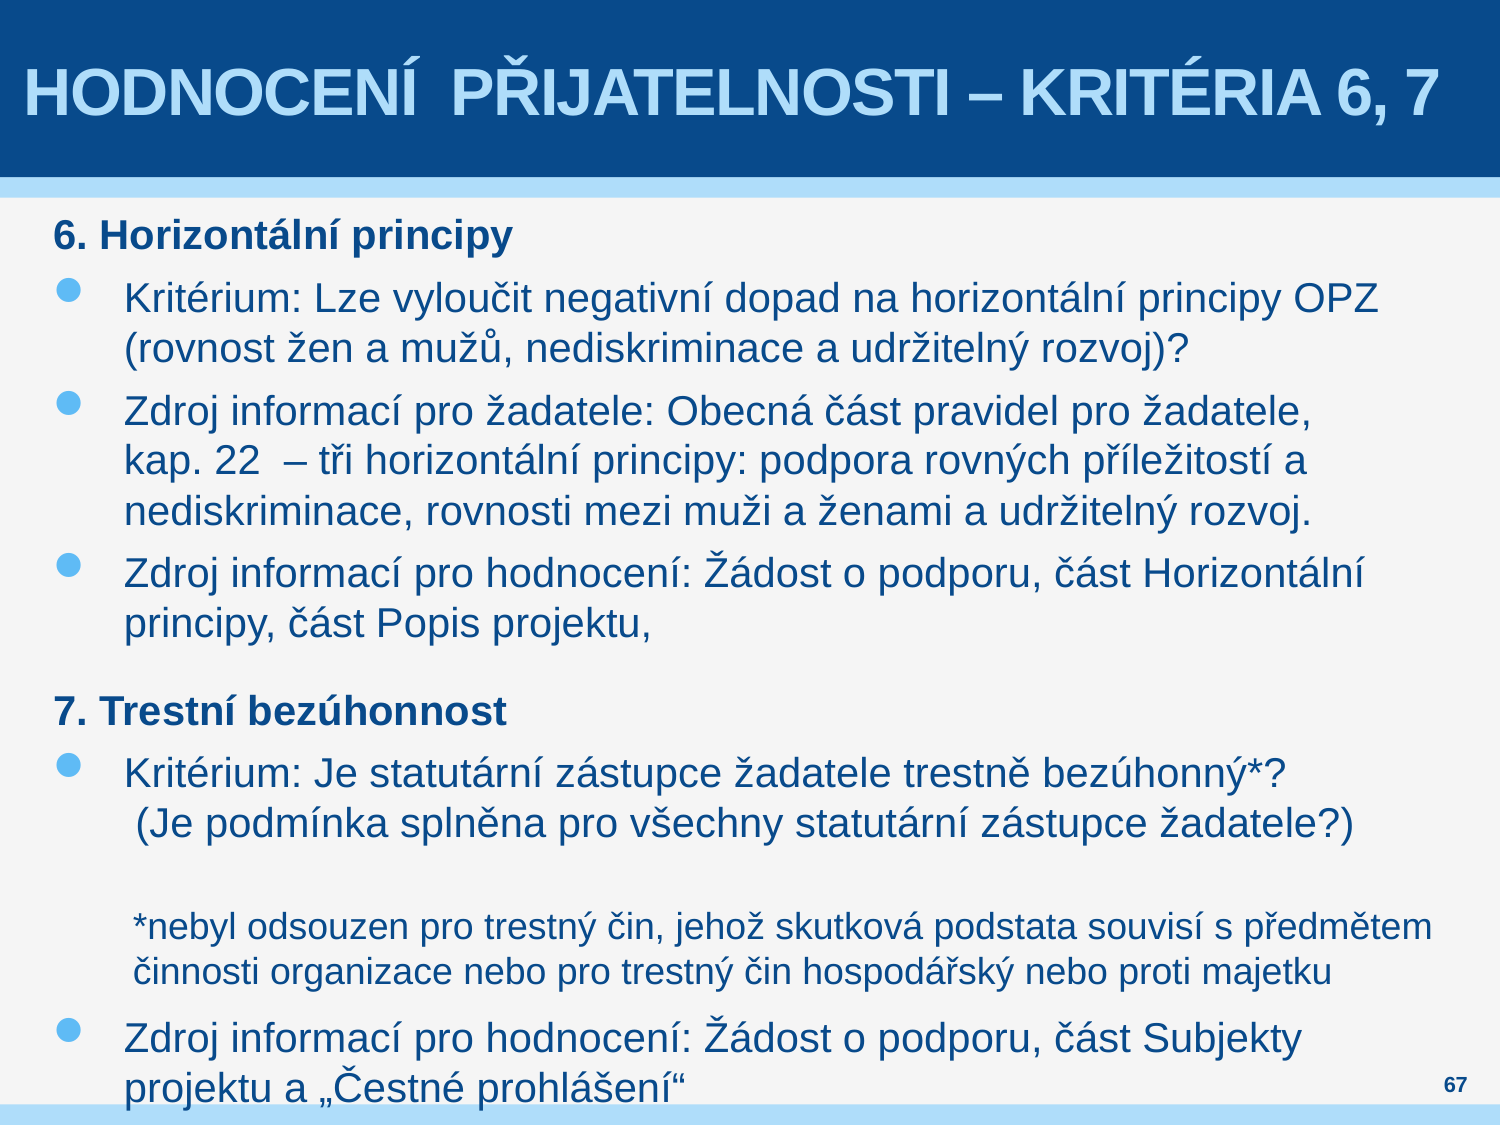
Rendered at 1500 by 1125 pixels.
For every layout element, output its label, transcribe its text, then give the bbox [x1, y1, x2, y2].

title hodnocení přijatelnosti – kritéria 6, 7 [17, 0, 1483, 178]
slide_number 67 [1417, 1068, 1495, 1099]
list 6. Horizontální principy Kritérium: Lze vyloučit negativní dopad na horizontální principy OPZ (rovnost žen a mužů, nediskriminace a udržitelný rozvoj)? Zdroj informací pro žadatele: Obecná část pravidel pro žadatele, kap. 22 – tři horizontální principy: podpora rovných příležitostí a nediskriminace, rovnosti mezi muži a ženami a udržitelný rozvoj. Zdroj informací pro hodnocení: Žádost o podporu, část Horizontální principy, část Popis projektu, 7. Trestní bezúhonnost Kritérium: Je statutární zástupce žadatele trestně bezúhonný*? (Je podmínka splněna pro všechny statutární zástupce žadatele?) *nebyl odsouzen pro trestný čin, jehož skutková podstata souvisí s předmětem činnosti organizace nebo pro trestný čin hospodářský nebo proti majetku Zdroj informací pro hodnocení: Žádost o podporu, část Subjekty projektu a „Čestné prohlášení“ [53, 208, 1459, 1059]
